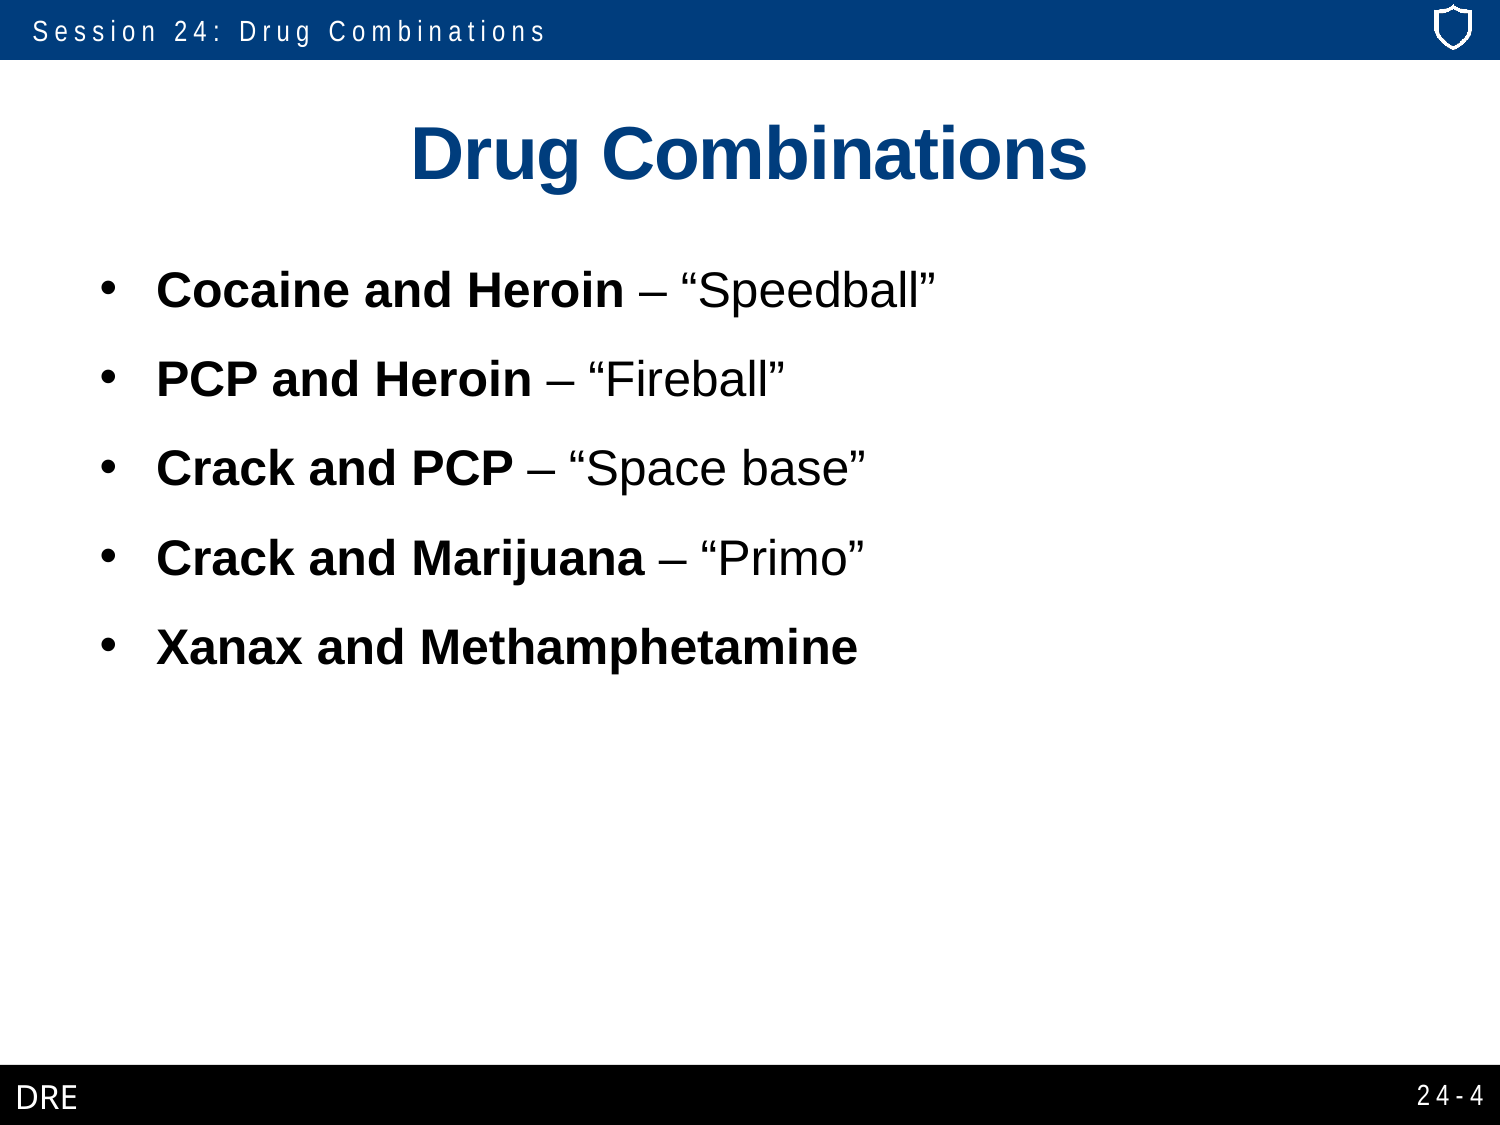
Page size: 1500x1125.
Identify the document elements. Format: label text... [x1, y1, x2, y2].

title Drug Combinations [50, 87, 1450, 213]
slide_number 24-4 [1218, 1063, 1499, 1124]
list Cocaine and Heroin – “Speedball” PCP and Heroin – “Fireball” Crack and PCP – “Space base” Crack and Marijuana – “Primo” Xanax and Methamphetamine [62, 249, 1458, 1000]
picture [1434, 4, 1472, 50]
